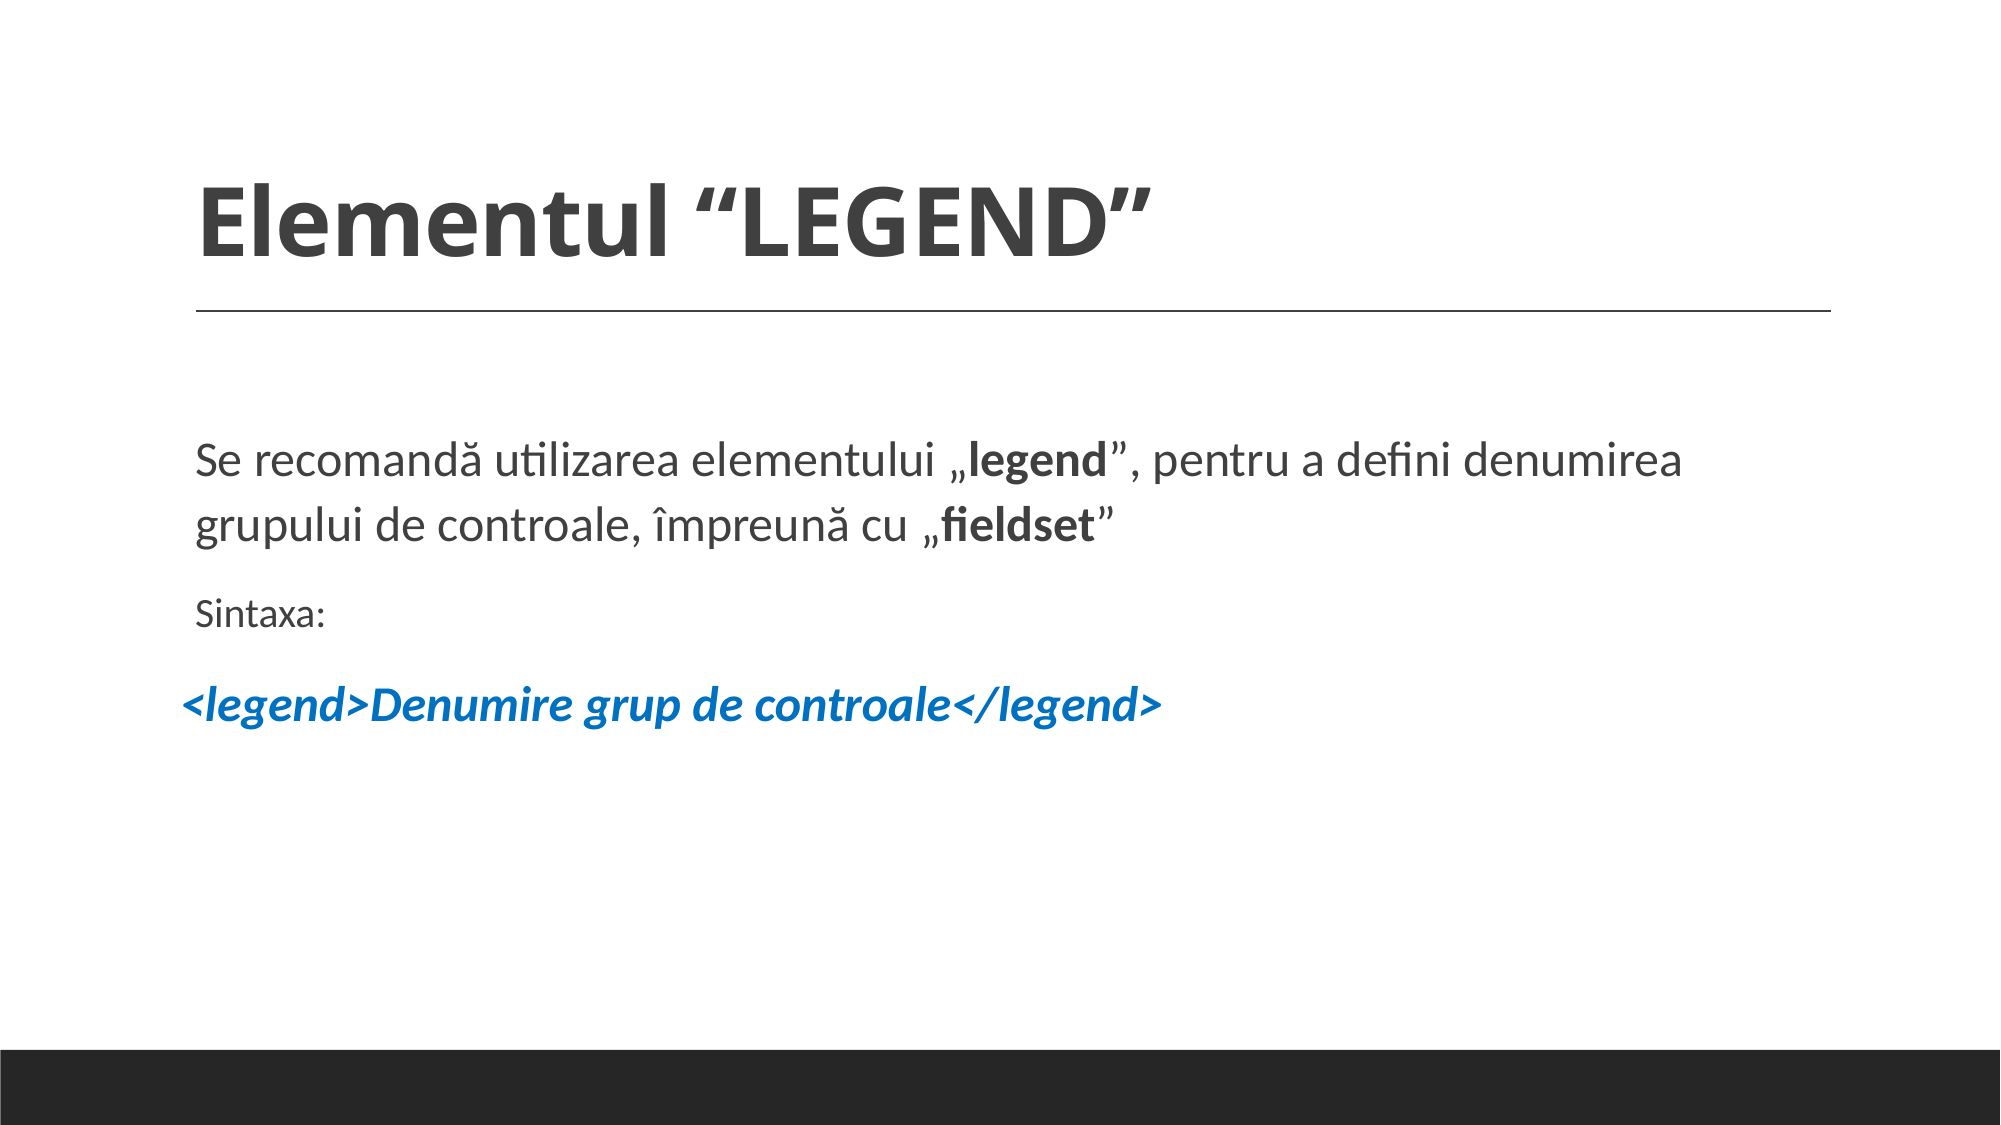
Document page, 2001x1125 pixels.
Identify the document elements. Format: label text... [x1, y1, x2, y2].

title Elementul “LEGEND” [180, 47, 1830, 285]
list Se recomandă utilizarea elementului „legend”, pentru a defini denumirea grupului de controale, împreună cu „fieldset” Sintaxa: <legend>Denumire grup de controale</legend> [180, 412, 1830, 788]
